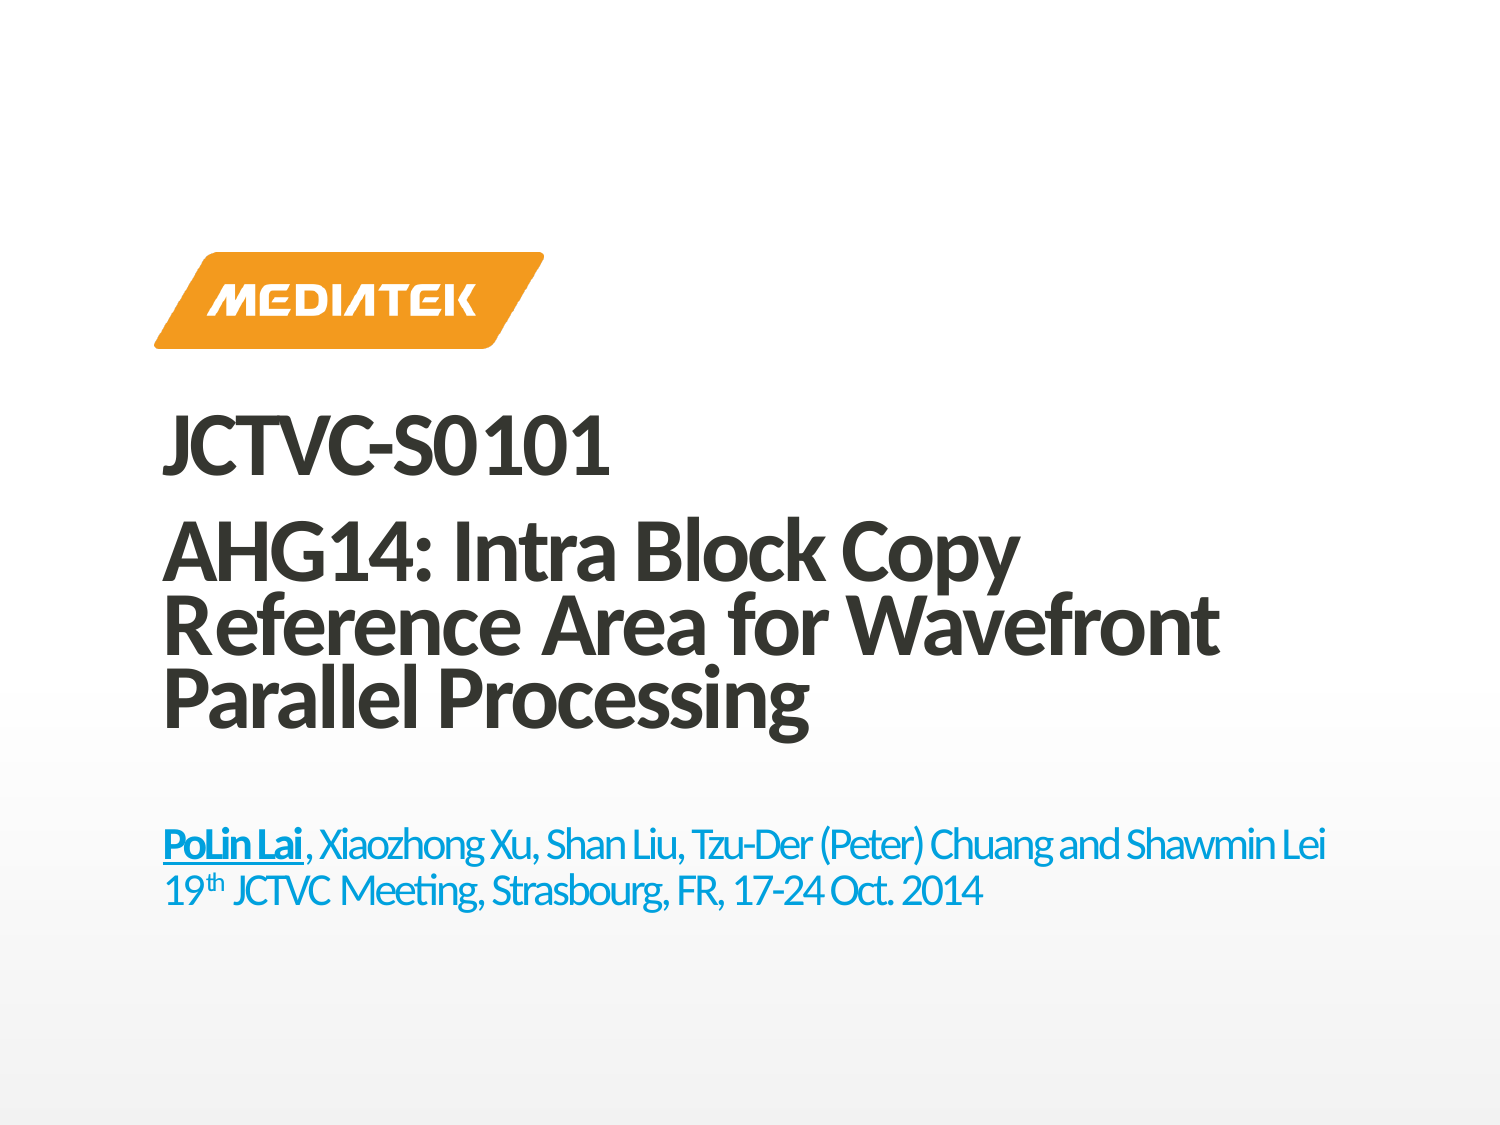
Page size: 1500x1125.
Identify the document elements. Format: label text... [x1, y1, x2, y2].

title JCTVC-S0101 AHG14: Intra Block Copy Reference Area for Wavefront Parallel Processing [147, 408, 1412, 787]
picture [154, 252, 544, 349]
subtitle PoLin Lai, Xiaozhong Xu, Shan Liu, Tzu-Der (Peter) Chuang and Shawmin Lei 19th JCTVC Meeting, Strasbourg, FR, 17-24 Oct. 2014 [147, 822, 1471, 1024]
